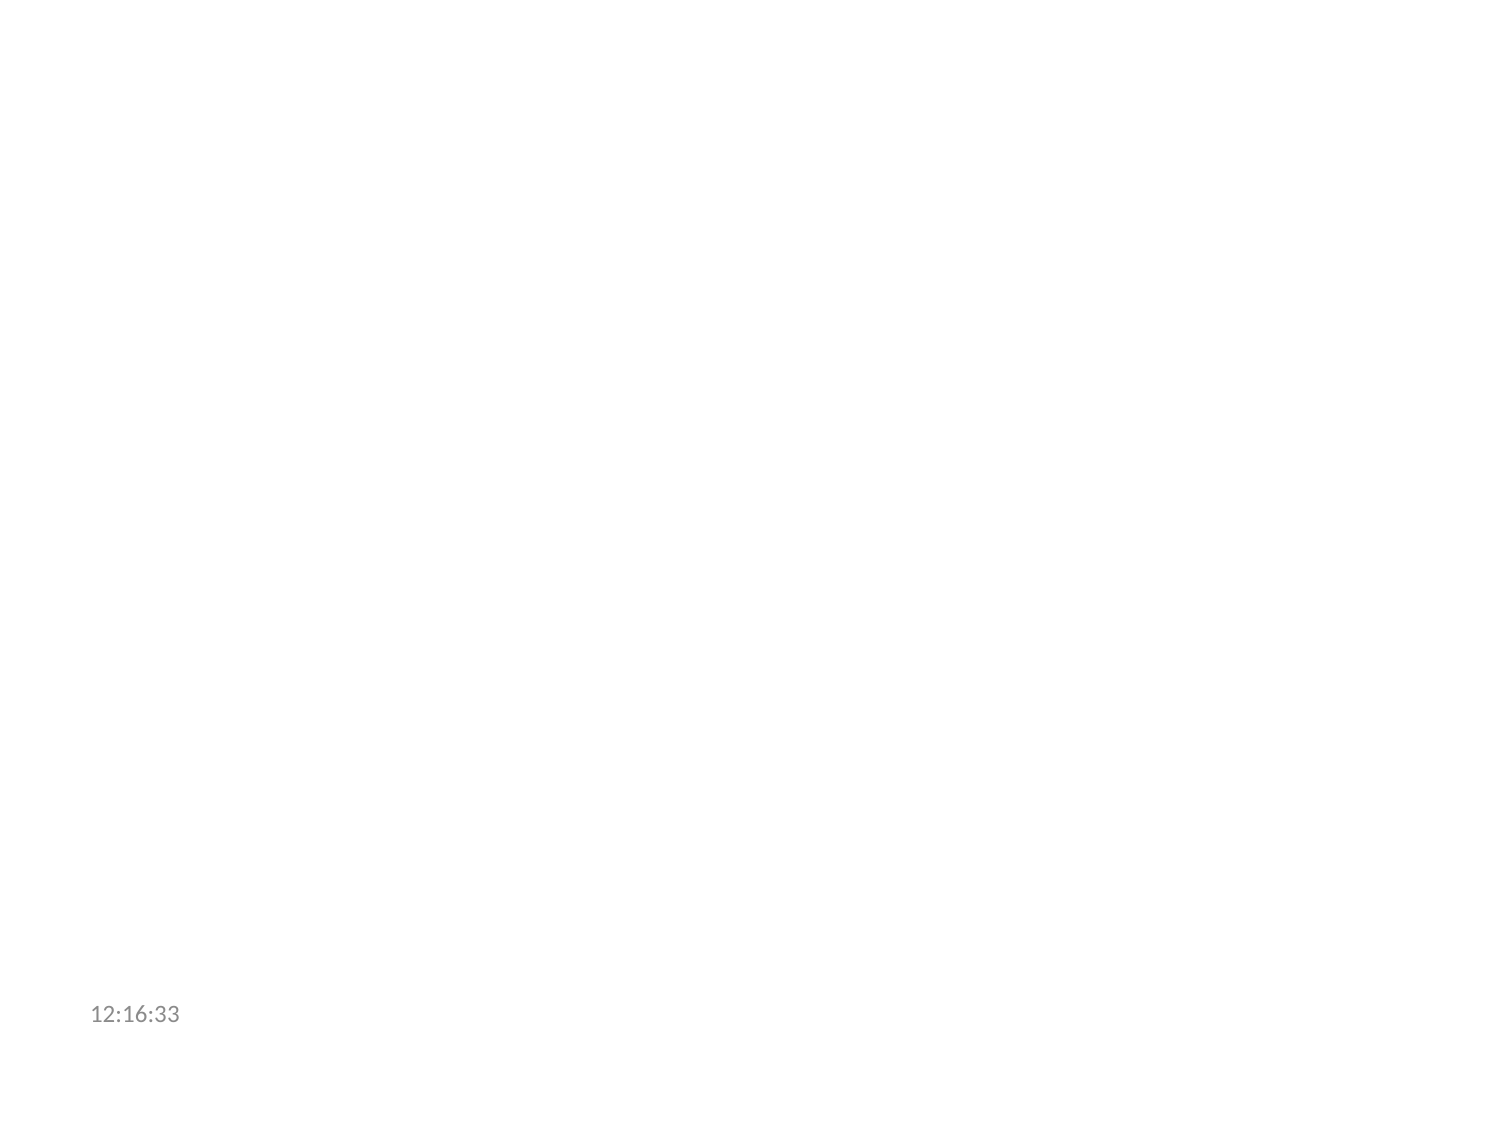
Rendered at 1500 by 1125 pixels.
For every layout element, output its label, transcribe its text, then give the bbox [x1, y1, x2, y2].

text_box 15:35:09 [75, 982, 425, 1043]
